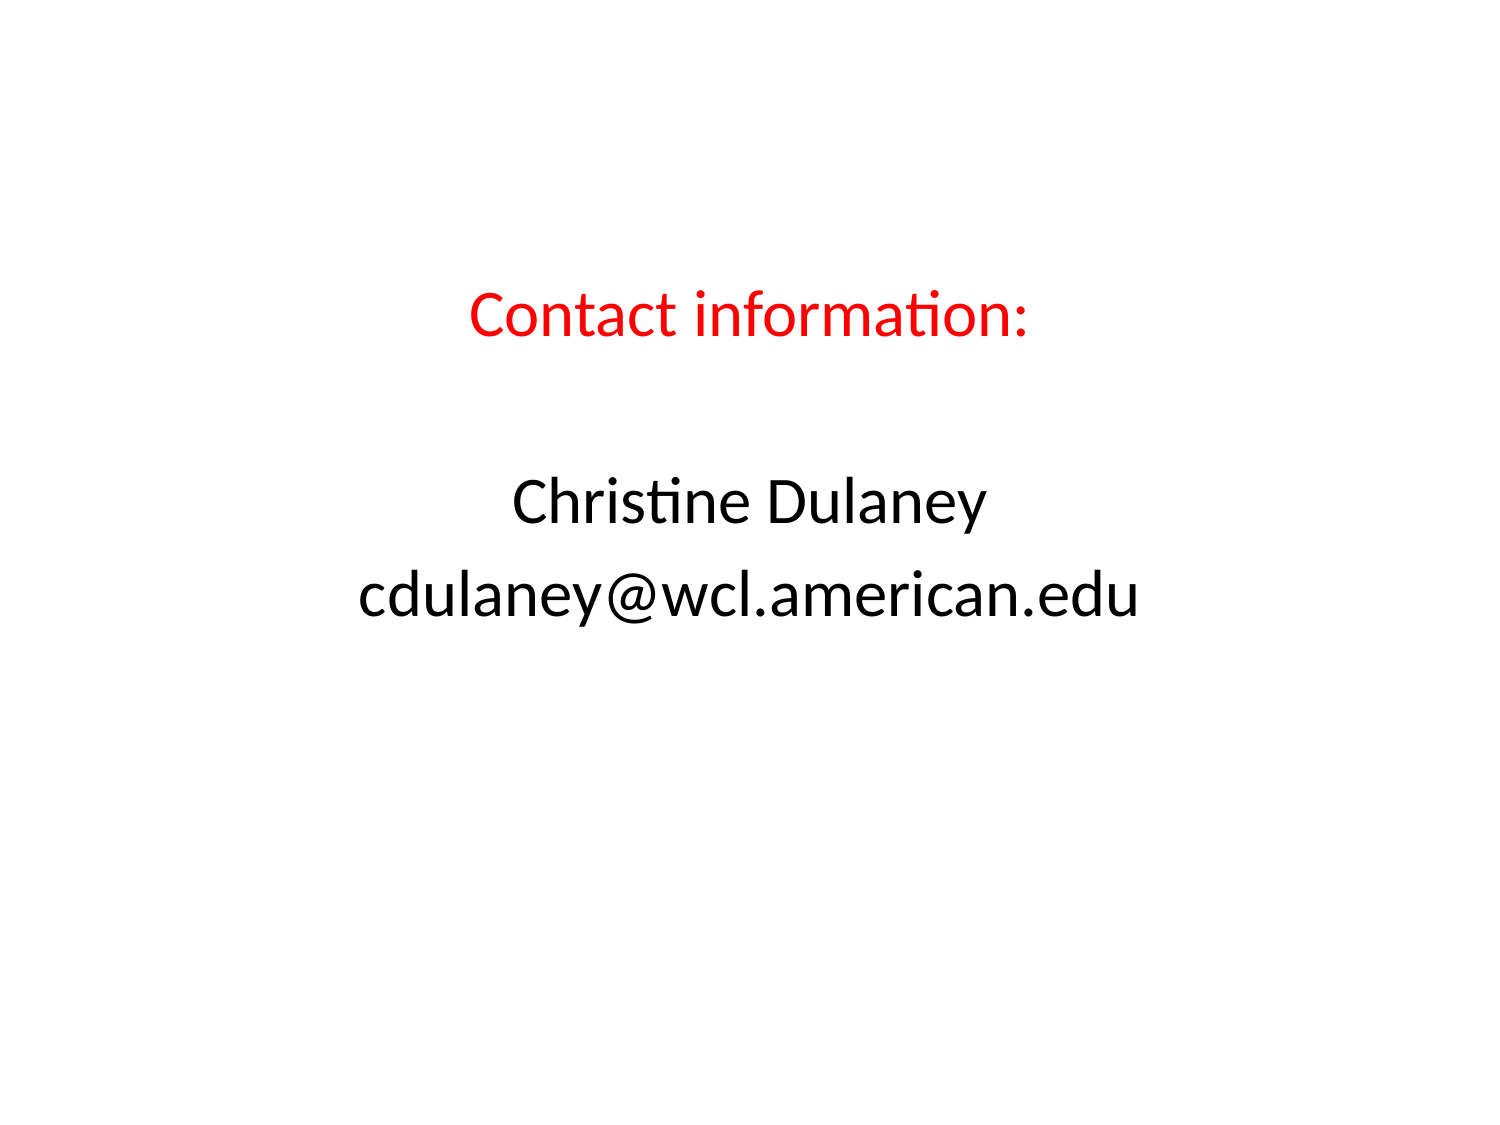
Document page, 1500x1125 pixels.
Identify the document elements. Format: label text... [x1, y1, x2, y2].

list Contact information: Christine Dulaney cdulaney@wcl.american.edu [75, 262, 1425, 1005]
